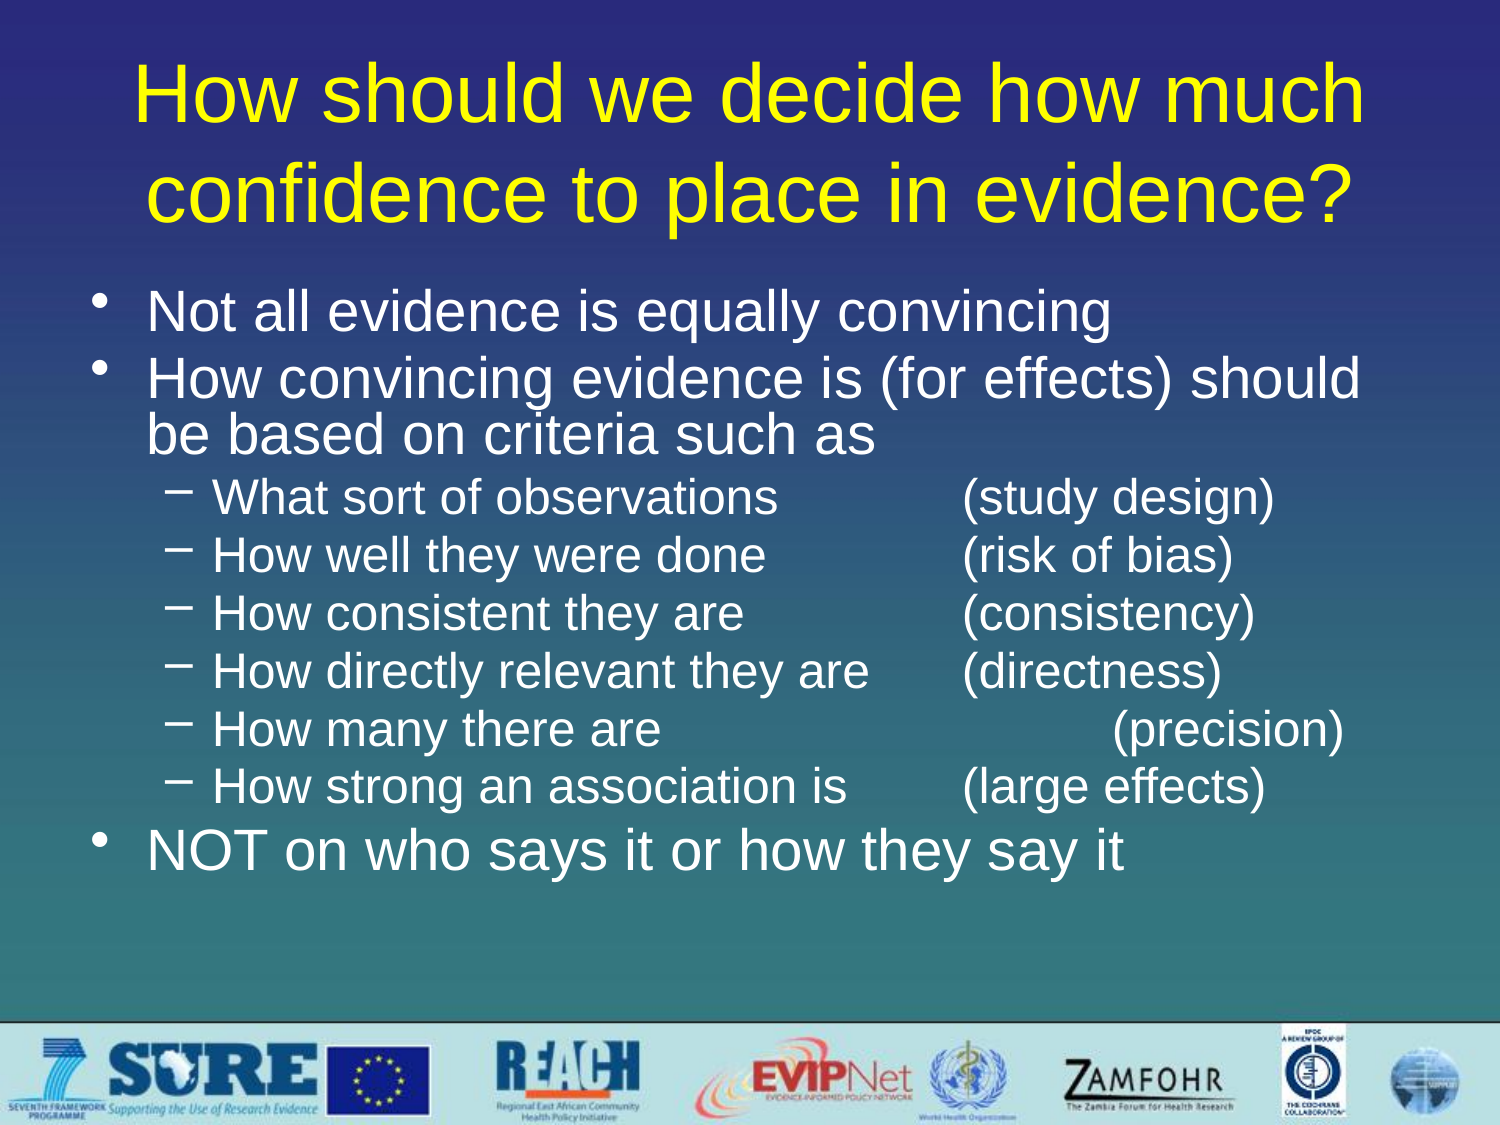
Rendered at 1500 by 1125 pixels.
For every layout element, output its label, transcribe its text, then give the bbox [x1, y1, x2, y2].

list Not all evidence is equally convincing How convincing evidence is (for effects) should be based on criteria such as What sort of observations (study design) How well they were done (risk of bias) How consistent they are (consistency) How directly relevant they are (directness) How many there are (precision) How strong an association is (large effects) NOT on who says it or how they say it [74, 278, 1426, 947]
title How should we decide how much confidence to place in evidence? [74, 44, 1426, 233]
picture [0, 0, 1500, 1125]
